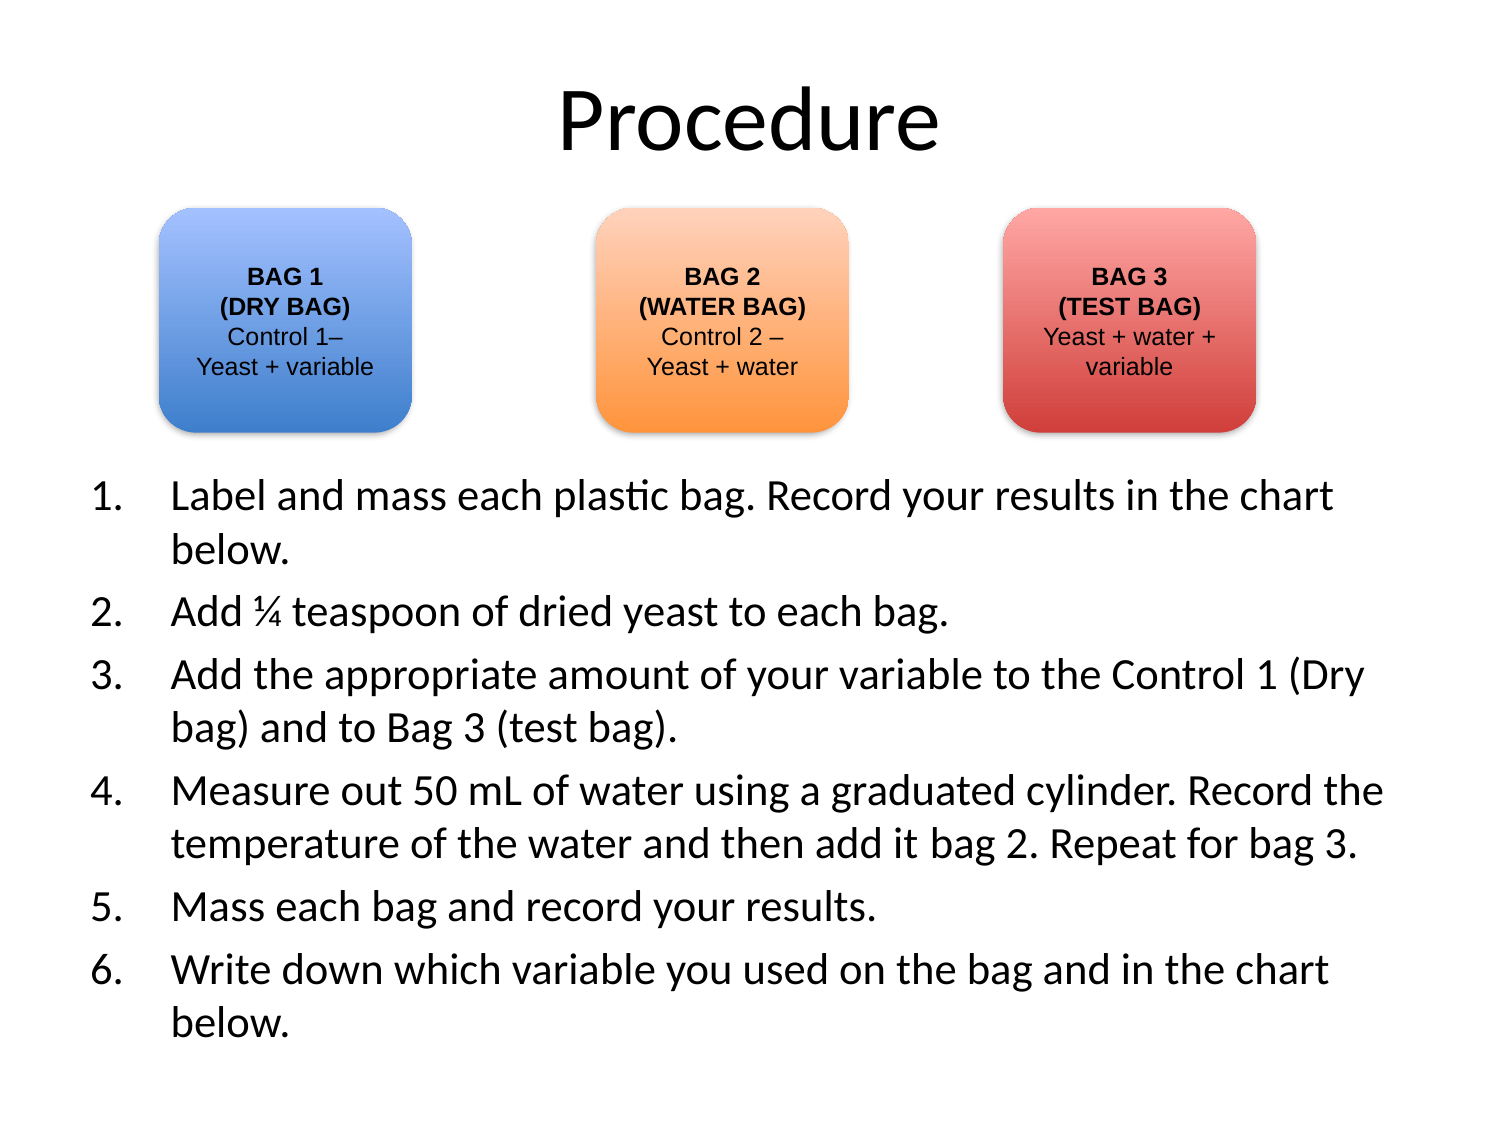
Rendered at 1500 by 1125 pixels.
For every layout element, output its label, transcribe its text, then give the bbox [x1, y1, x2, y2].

list Label and mass each plastic bag. Record your results in the chart below. Add ¼ teaspoon of dried yeast to each bag. Add the appropriate amount of your variable to the Control 1 (Dry bag) and to Bag 3 (test bag). Measure out 50 mL of water using a graduated cylinder. Record the temperature of the water and then add it bag 2. Repeat for bag 3. Mass each bag and record your results. Write down which variable you used on the bag and in the chart below. [75, 458, 1425, 1066]
text_box BAG 3 (TEST BAG) Yeast + water + variable [1003, 207, 1257, 433]
text_box BAG 2 (WATER BAG) Control 2 – Yeast + water [596, 207, 850, 433]
title Procedure [75, 20, 1425, 208]
text_box BAG 1 (DRY BAG) Control 1– Yeast + variable [158, 207, 412, 433]
